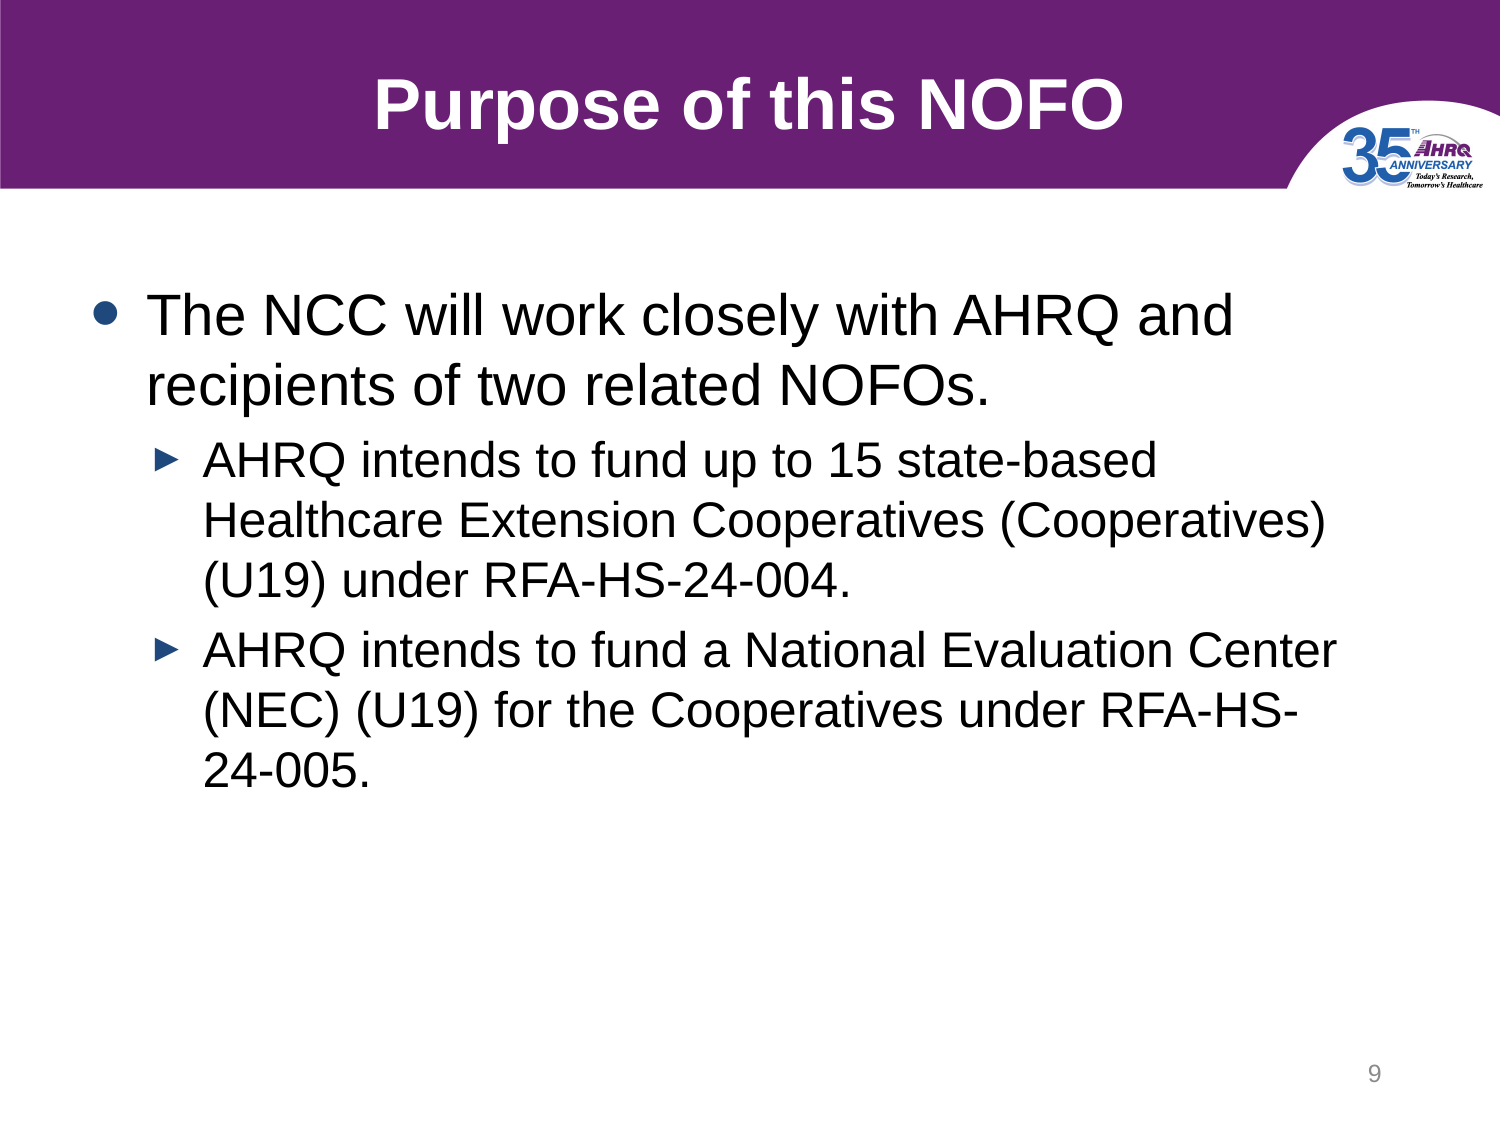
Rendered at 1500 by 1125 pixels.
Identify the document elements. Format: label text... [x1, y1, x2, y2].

title Purpose of this NOFO [206, 50, 1294, 152]
slide_number 9 [1059, 1042, 1397, 1103]
picture [0, 0, 1500, 1125]
list The NCC will work closely with AHRQ and recipients of two related NOFOs. AHRQ intends to fund up to 15 state-based Healthcare Extension Cooperatives (Cooperatives) (U19) under RFA-HS-24-004. AHRQ intends to fund a National Evaluation Center (NEC) (U19) for the Cooperatives under RFA-HS-24-005. [75, 270, 1375, 1013]
